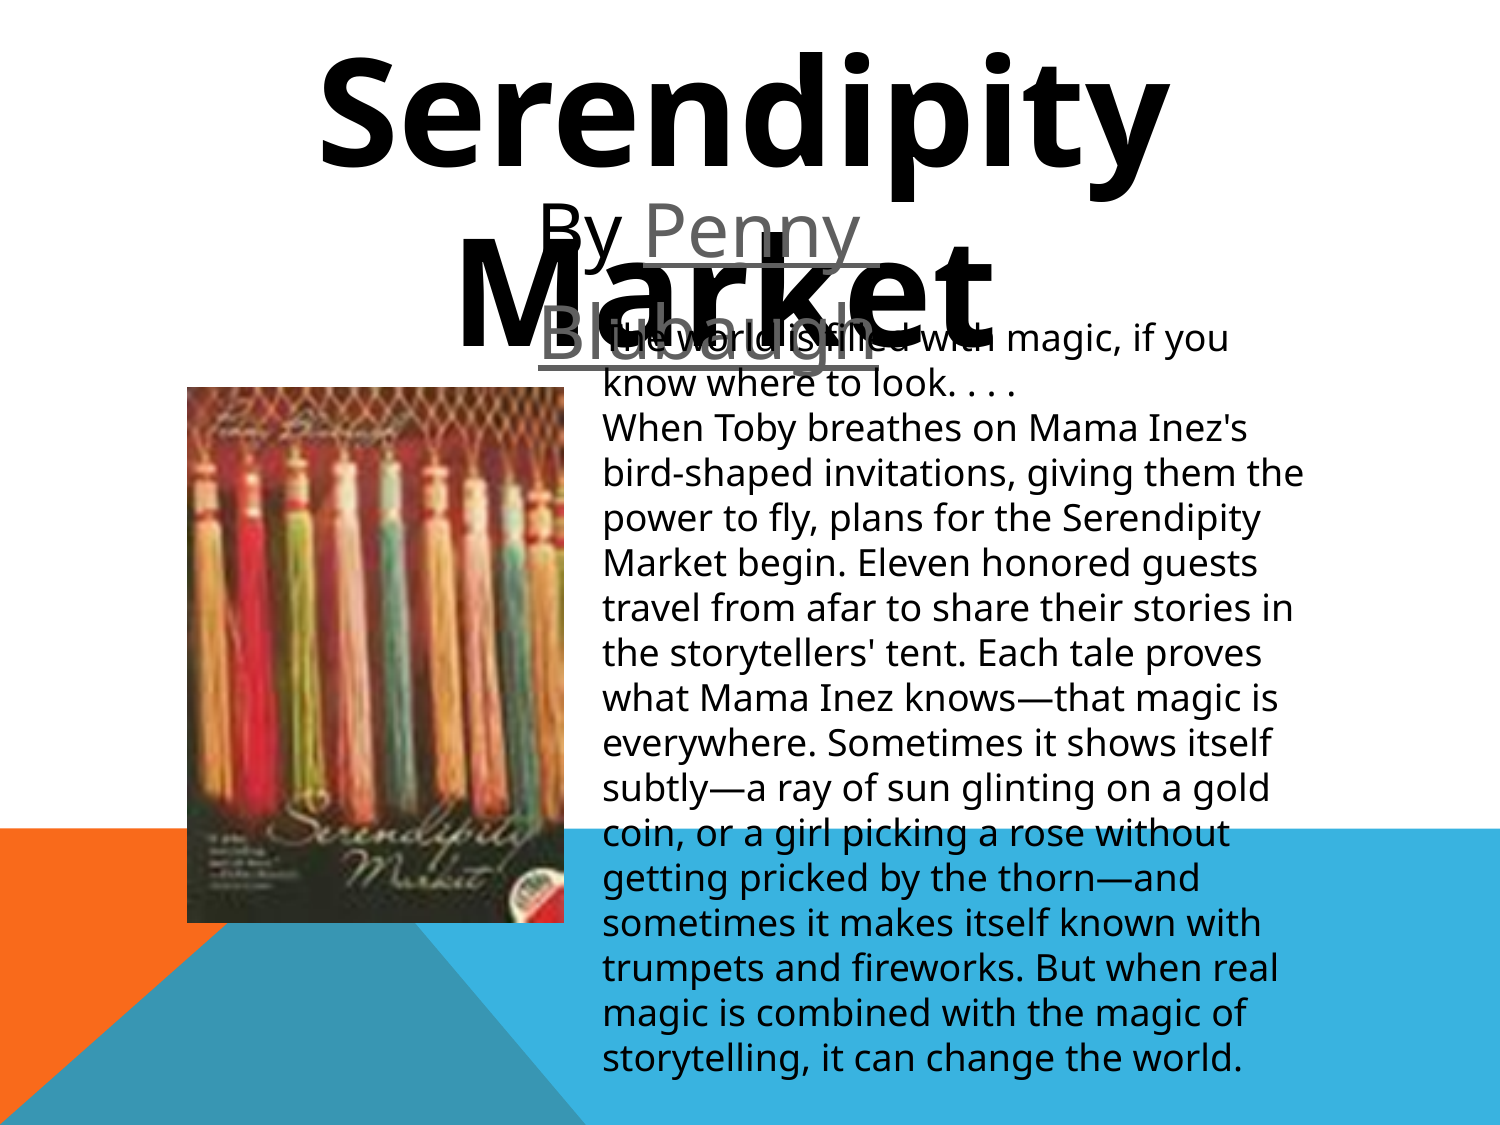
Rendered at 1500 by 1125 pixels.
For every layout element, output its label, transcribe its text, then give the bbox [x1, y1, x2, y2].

text_box Serendipity Market [50, 8, 1438, 564]
picture [187, 387, 564, 923]
text_box By Penny Blubaugh [399, 174, 1017, 485]
text_box The world is filled with magic, if you know where to look. . . . When Toby breathes on Mama Inez's bird-shaped invitations, giving them the power to fly, plans for the Serendipity Market begin. Eleven honored guests travel from afar to share their stories in the storytellers' tent. Each tale proves what Mama Inez knows—that magic is everywhere. Sometimes it shows itself subtly—a ray of sun glinting on a gold coin, or a girl picking a rose without getting pricked by the thorn—and sometimes it makes itself known with trumpets and fireworks. But when real magic is combined with the magic of storytelling, it can change the world. [587, 306, 1338, 1087]
